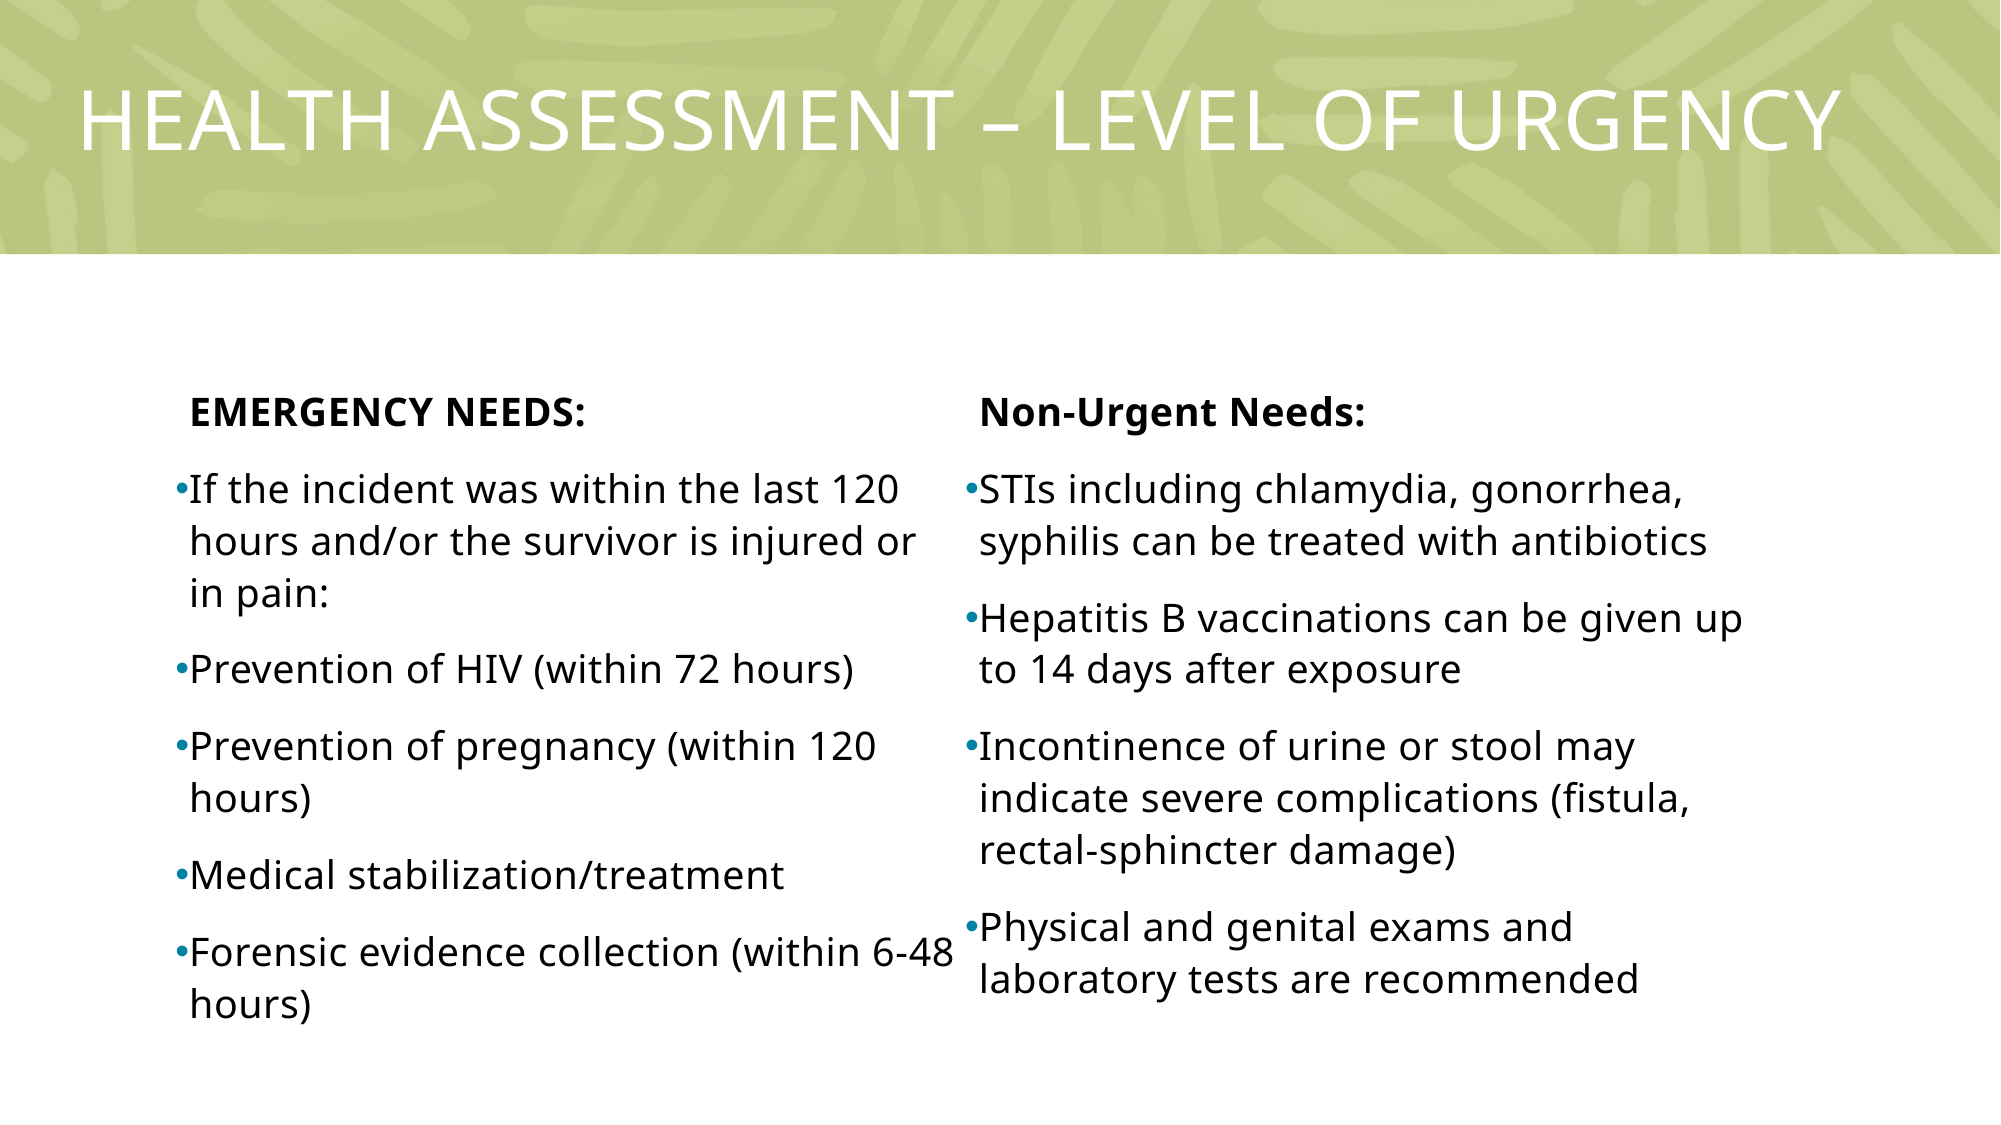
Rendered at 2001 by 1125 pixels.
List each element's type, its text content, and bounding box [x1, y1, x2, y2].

picture [0, 0, 2000, 1125]
list EMERGENCY NEEDS: If the incident was within the last 120 hours and/or the survivor is injured or in pain: Prevention of HIV (within 72 hours) Prevention of pregnancy (within 120 hours) Medical stabilization/treatment Forensic evidence collection (within 6-48 hours) Non-Urgent Needs: STIs including chlamydia, gonorrhea, syphilis can be treated with antibiotics Hepatitis B vaccinations can be given up to 14 days after exposure Incontinence of urine or stool may indicate severe complications (fistula, rectal-sphincter damage) Physical and genital exams and laboratory tests are recommended [167, 374, 1763, 1036]
title Health assessment – level of urgency [61, 33, 1938, 220]
